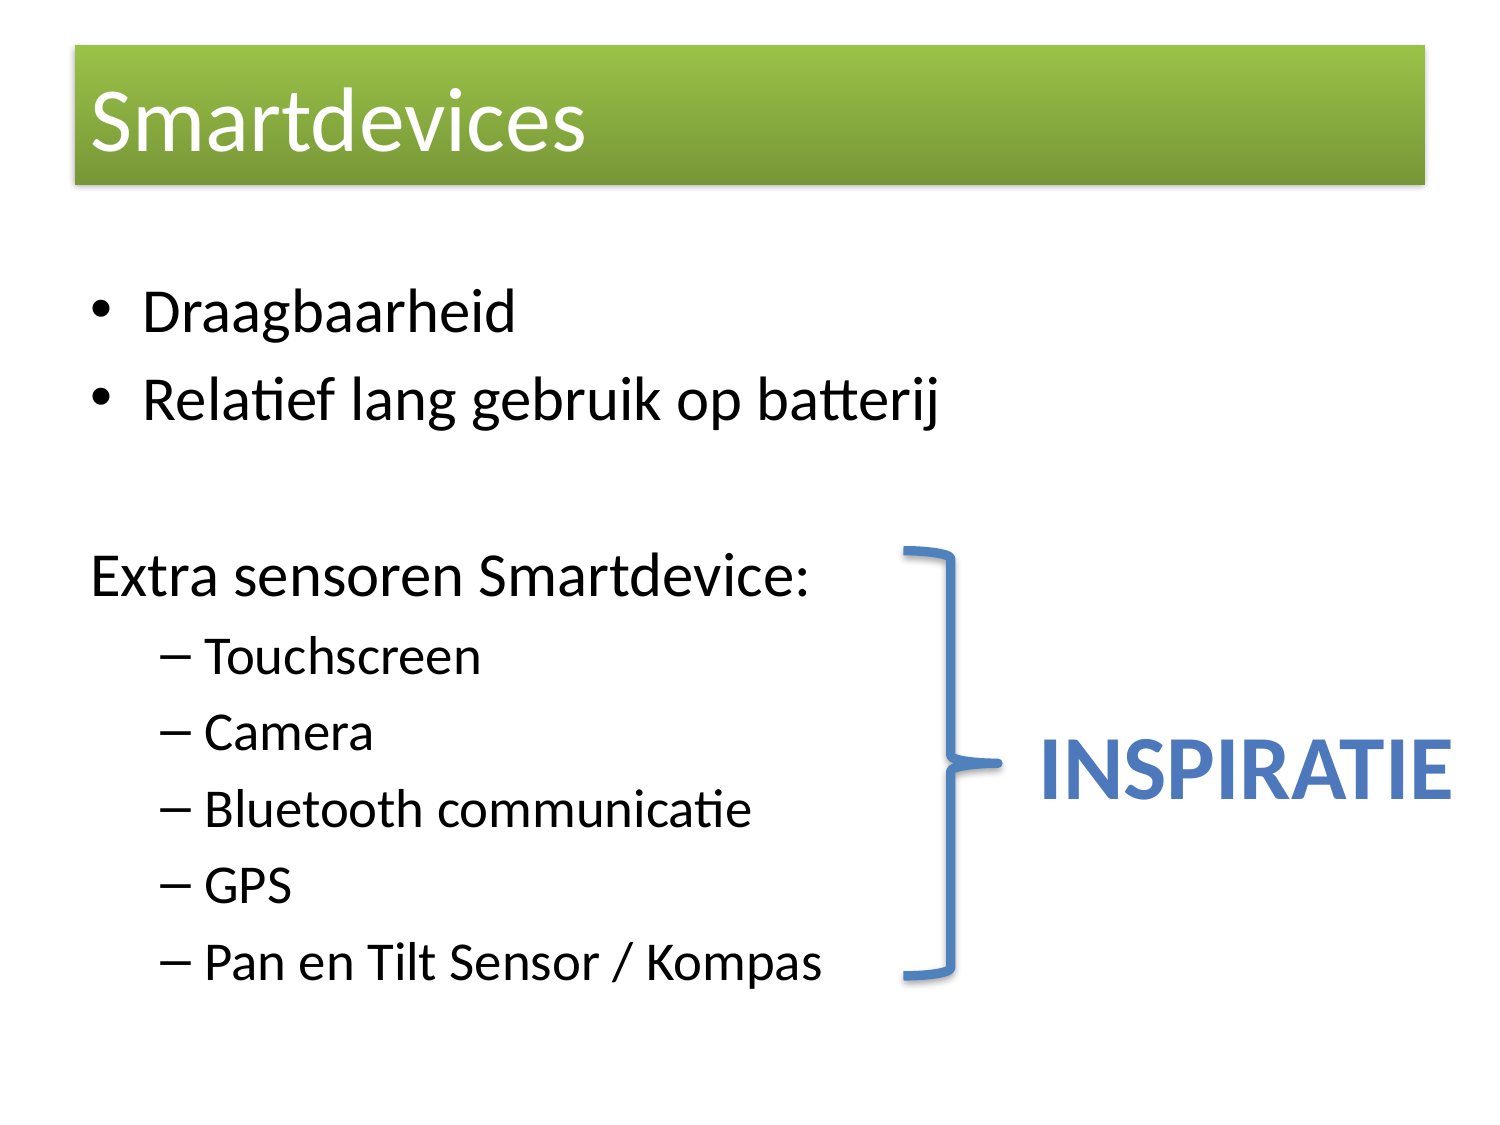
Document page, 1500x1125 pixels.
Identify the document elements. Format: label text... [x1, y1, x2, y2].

text_box Inspiratie [1023, 700, 1471, 826]
text_box [903, 547, 1002, 980]
list Draagbaarheid Relatief lang gebruik op batterij Extra sensoren Smartdevice: Touchscreen Camera Bluetooth communicatie GPS Pan en Tilt Sensor / Kompas [75, 262, 1425, 1005]
title Smartdevices [75, 45, 1425, 185]
